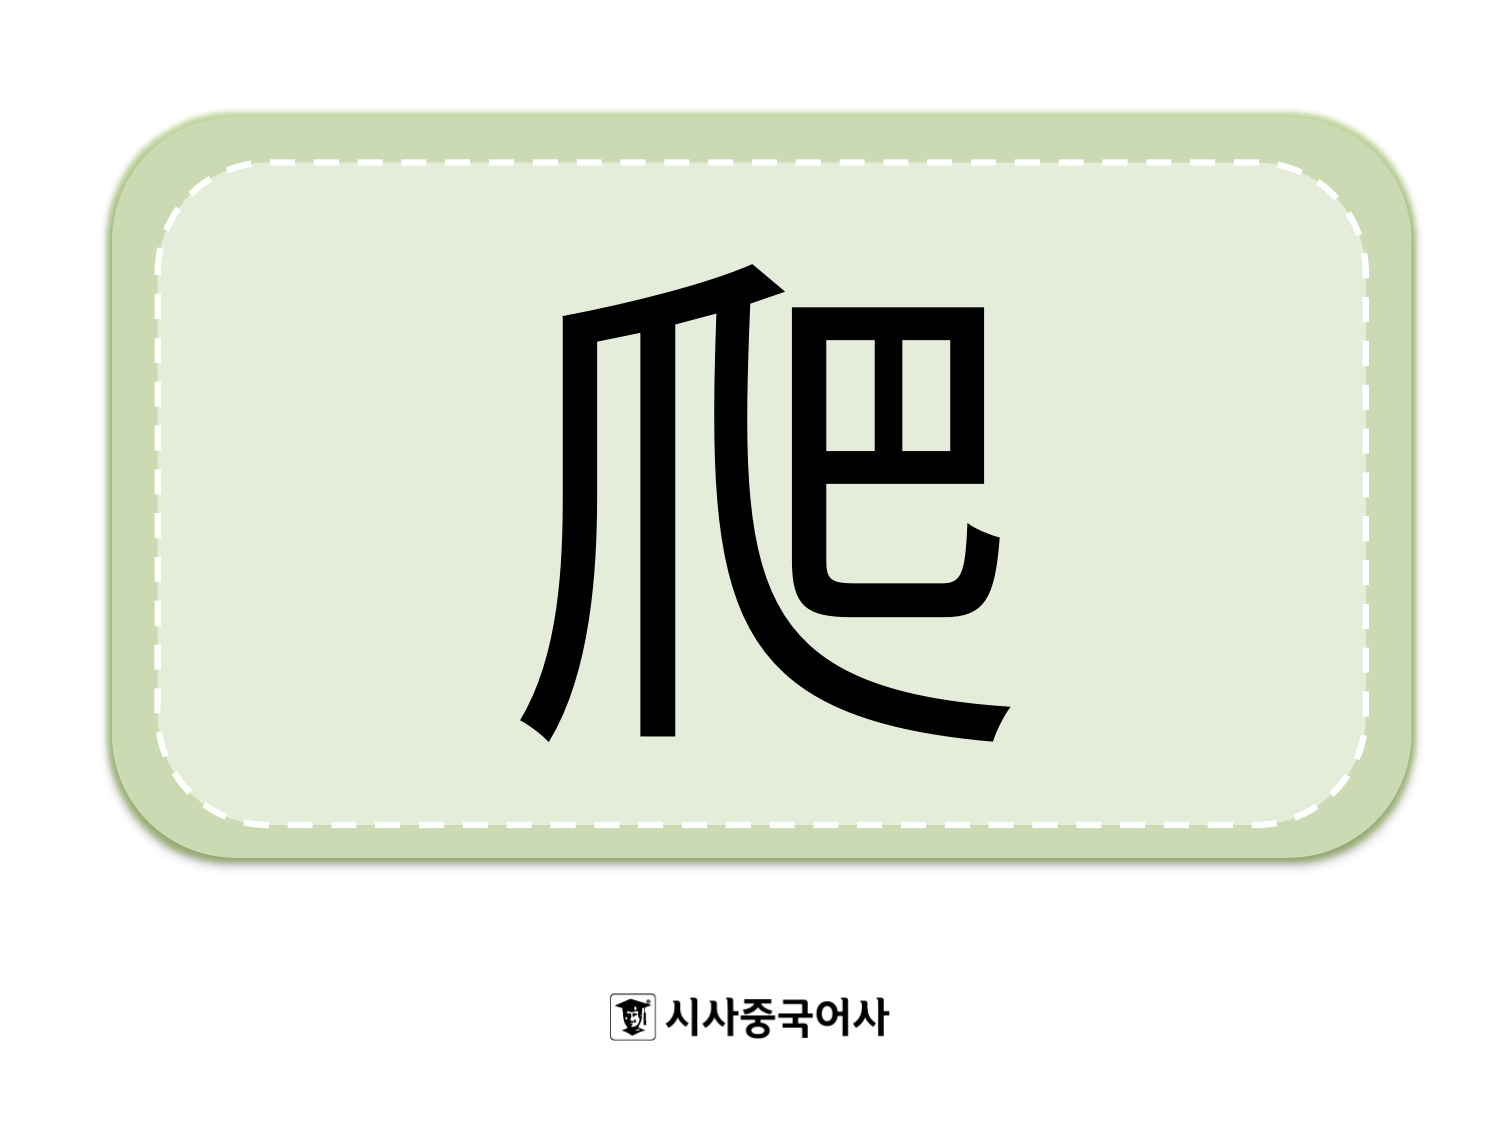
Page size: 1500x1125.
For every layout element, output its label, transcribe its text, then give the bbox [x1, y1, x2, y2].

text_box 爬 [162, 160, 1371, 824]
picture [602, 987, 898, 1047]
